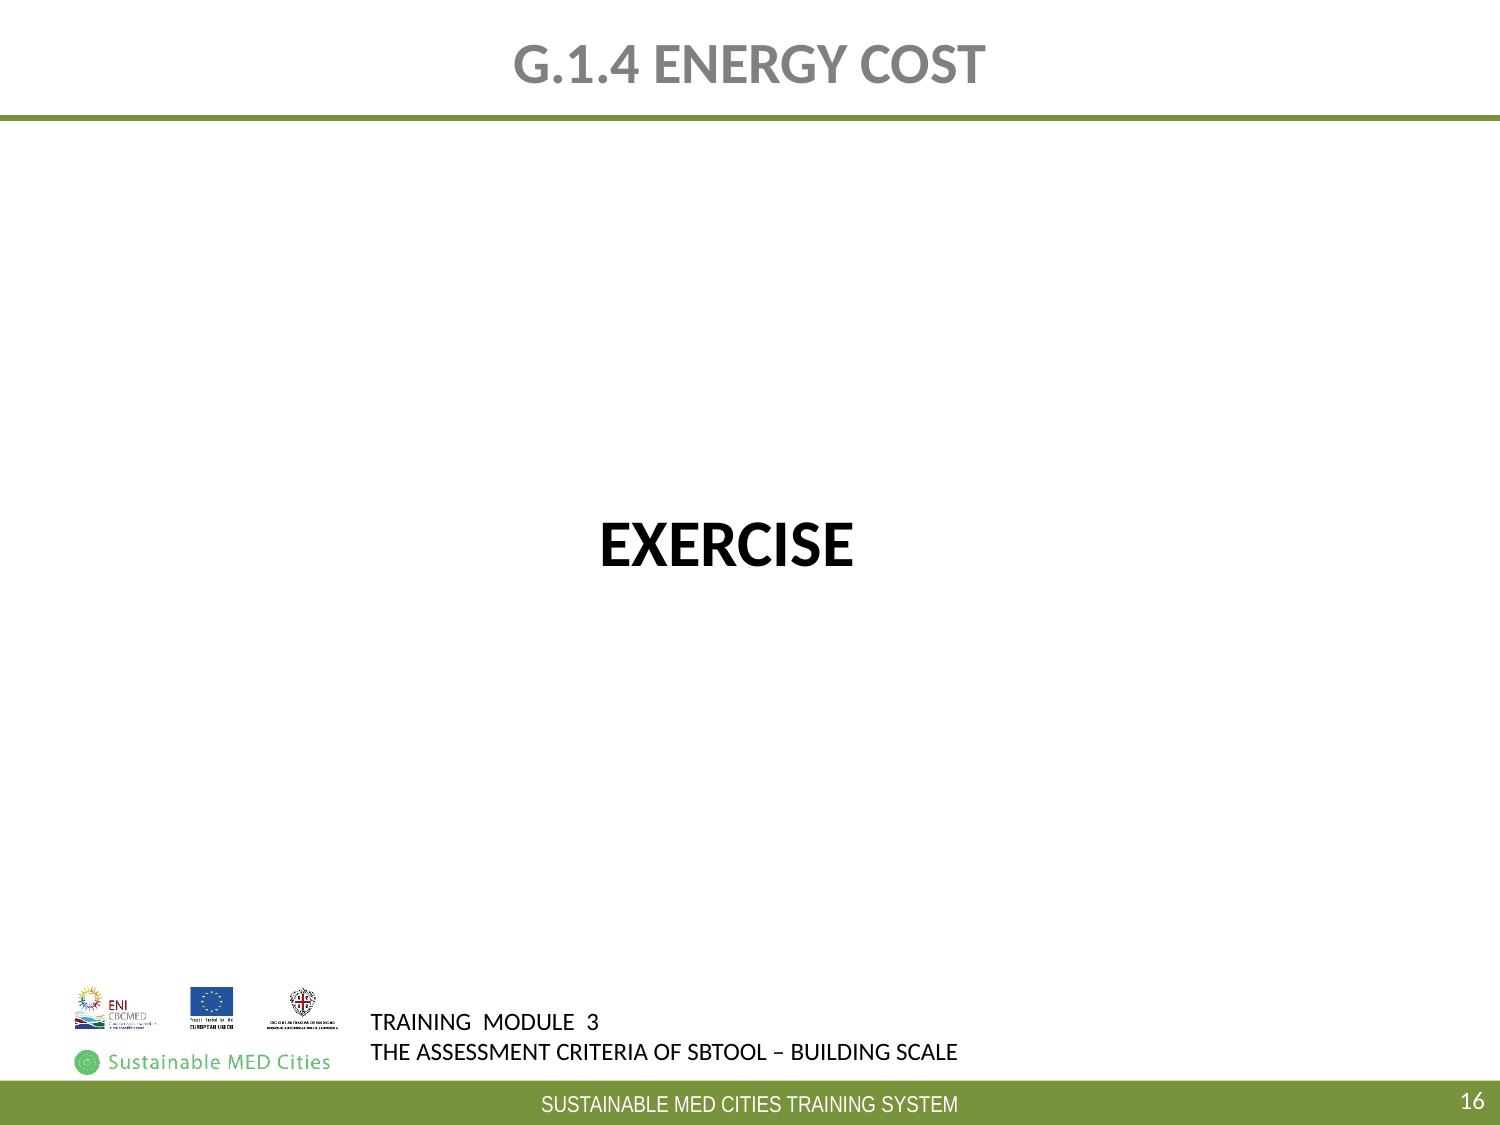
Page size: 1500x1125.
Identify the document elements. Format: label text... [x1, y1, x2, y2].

list EXERCISE [43, 262, 1425, 944]
slide_number 16 [1149, 1073, 1500, 1125]
title G.1.4 ENERGY COST [0, 0, 1500, 121]
picture [62, 978, 356, 1080]
